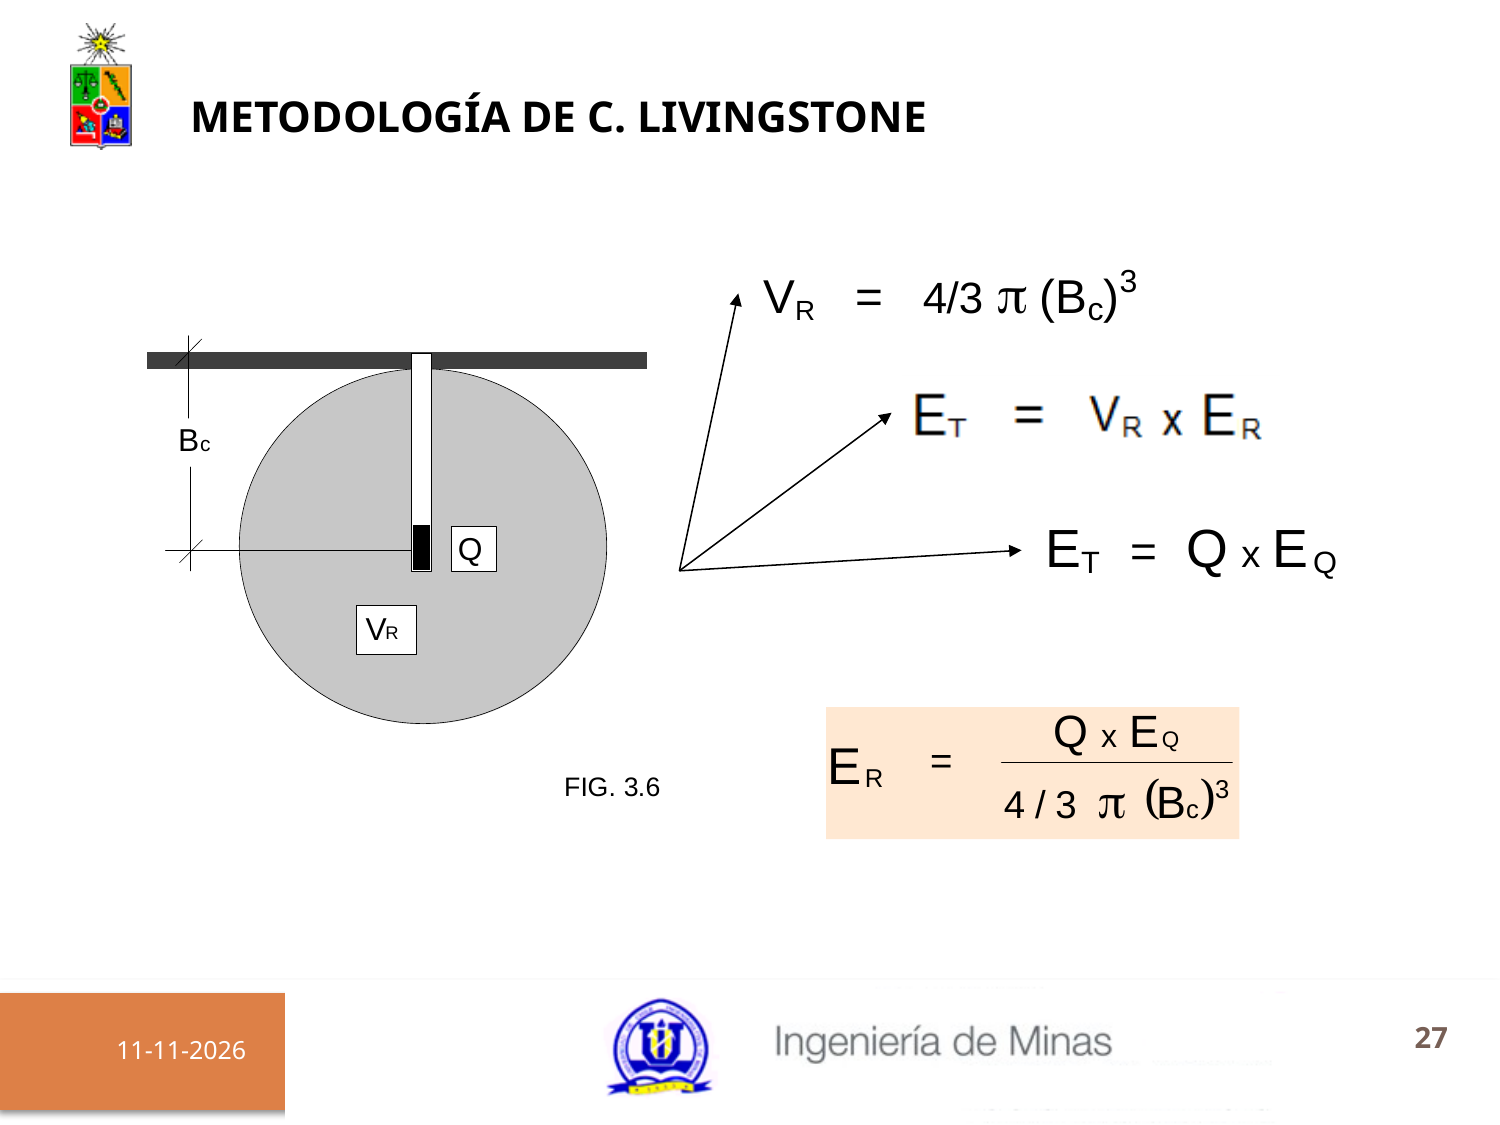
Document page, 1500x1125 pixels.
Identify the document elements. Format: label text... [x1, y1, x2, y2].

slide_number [12, 995, 279, 1108]
picture [737, 234, 1200, 353]
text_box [93, 257, 697, 837]
picture [69, 23, 132, 151]
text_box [679, 412, 892, 549]
text_box Metodología de c. livingstone [175, 81, 1266, 148]
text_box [825, 706, 1240, 840]
picture [285, 980, 1500, 1125]
picture [901, 374, 1280, 452]
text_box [679, 549, 1022, 572]
picture [1021, 517, 1416, 583]
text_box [679, 293, 739, 412]
